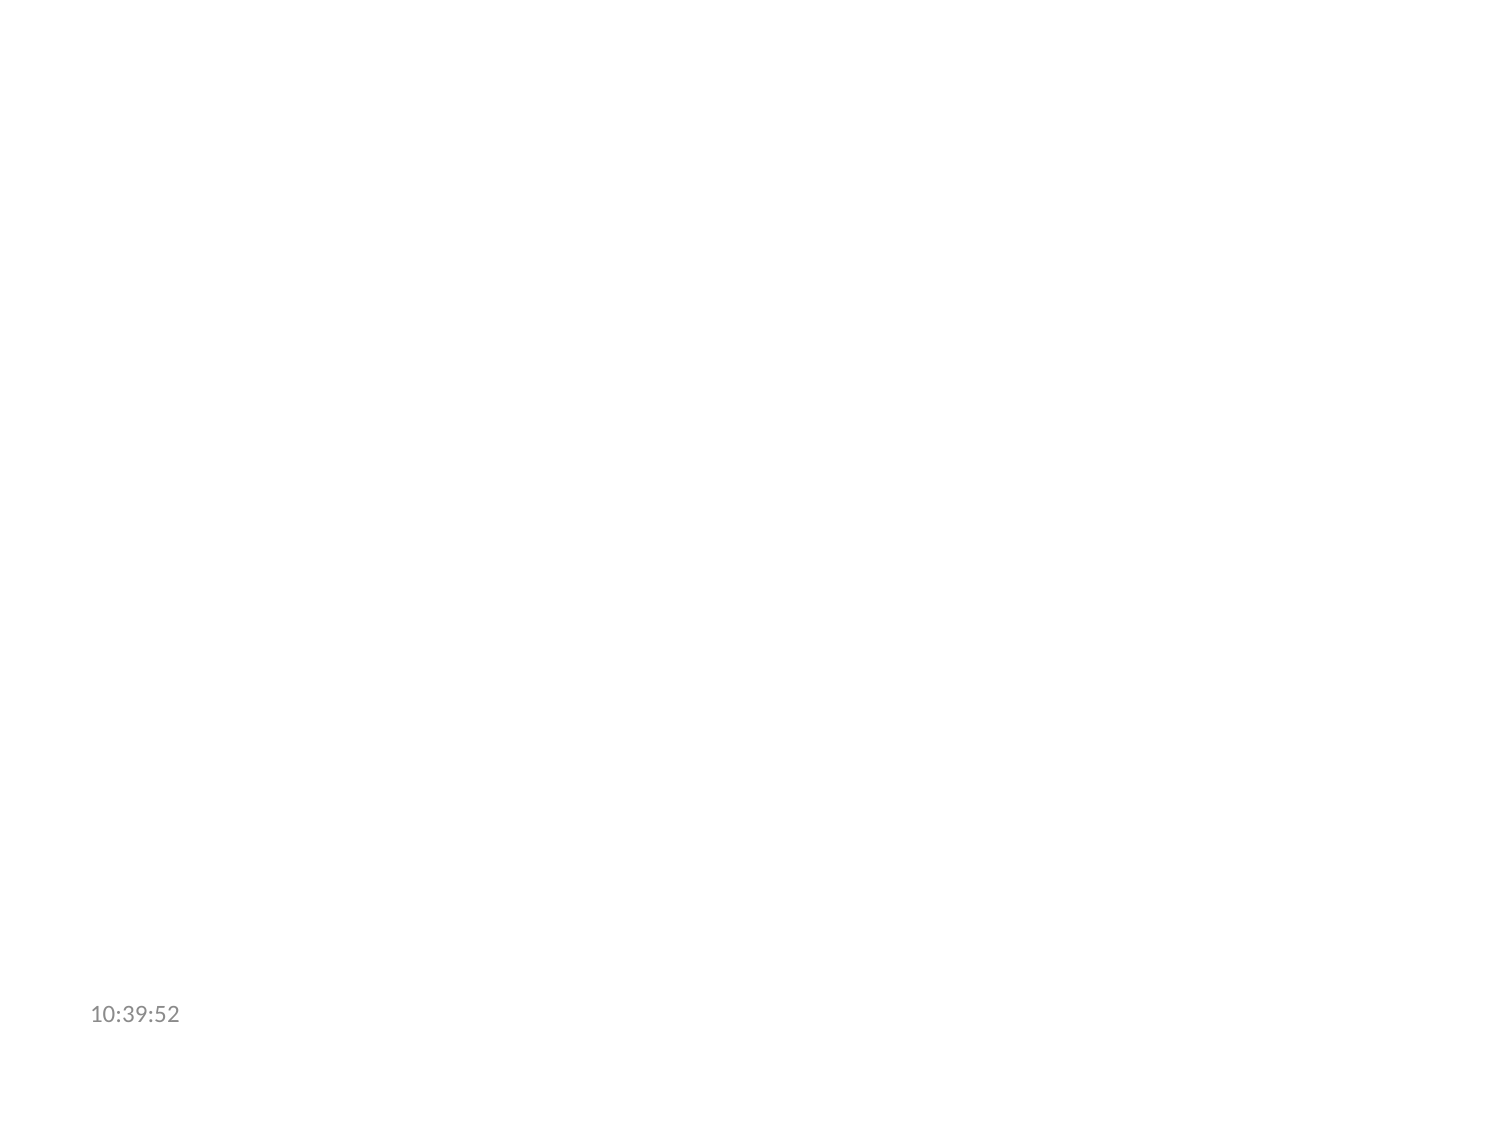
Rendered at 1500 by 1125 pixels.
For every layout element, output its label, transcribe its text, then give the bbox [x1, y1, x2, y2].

text_box 15:35:09 [75, 982, 425, 1043]
